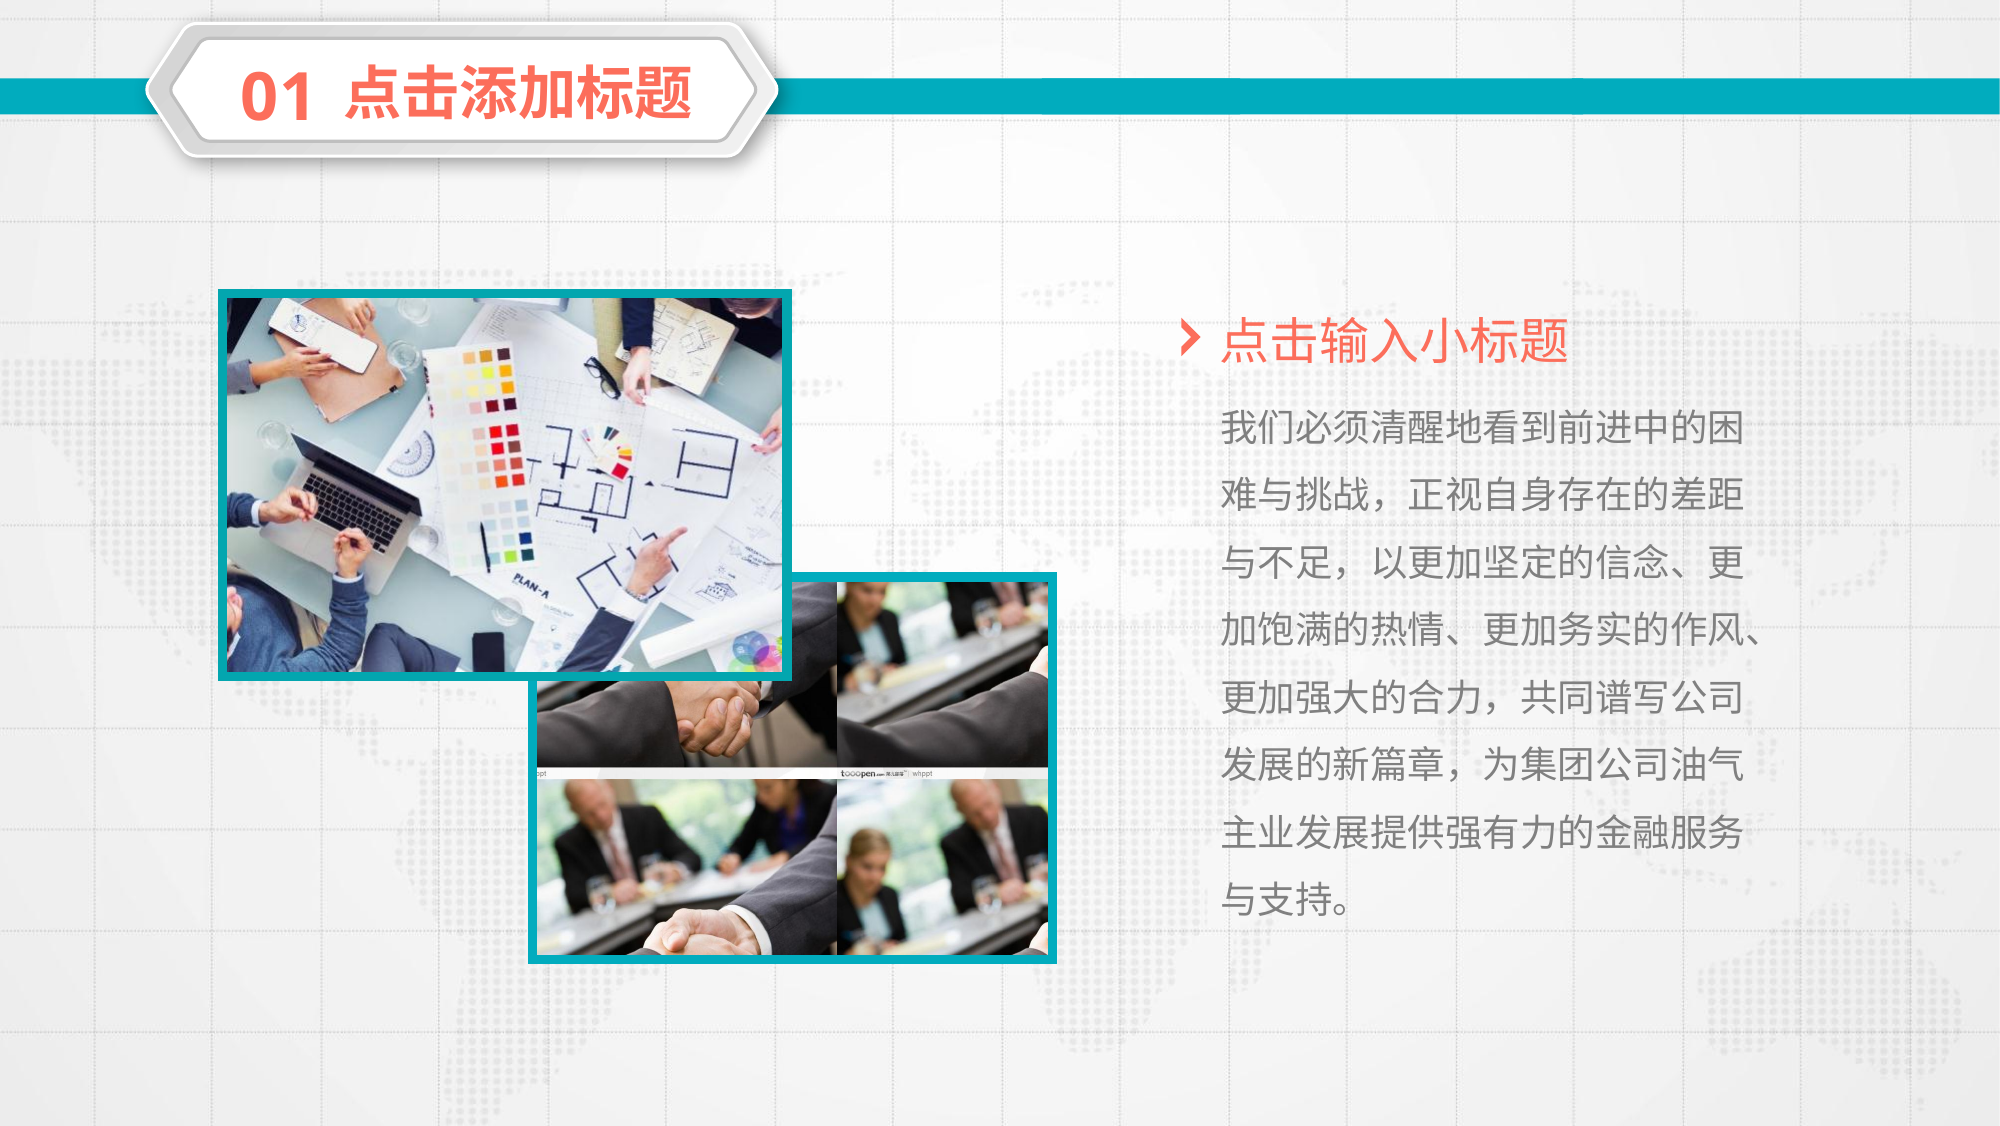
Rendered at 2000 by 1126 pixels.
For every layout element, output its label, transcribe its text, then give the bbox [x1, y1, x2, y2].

picture [0, 115, 2000, 1126]
text_box [532, 576, 1054, 961]
text_box [1571, 78, 2000, 115]
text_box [146, 23, 777, 157]
text_box [0, 78, 145, 115]
text_box [1493, 78, 1571, 115]
picture [0, 0, 2000, 78]
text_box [1181, 302, 1612, 378]
text_box [221, 293, 788, 677]
text_box 点击添加标题 [328, 49, 1493, 180]
text_box 我们必须清醒地看到前进中的困难与挑战，正视自身存在的差距与不足，以更加坚定的信念、更加饱满的热情、更加务实的作风、更加强大的合力，共同谱写公司发展的新篇章，为集团公司油气主业发展提供强有力的金融服务与支持。 [1205, 373, 1773, 974]
